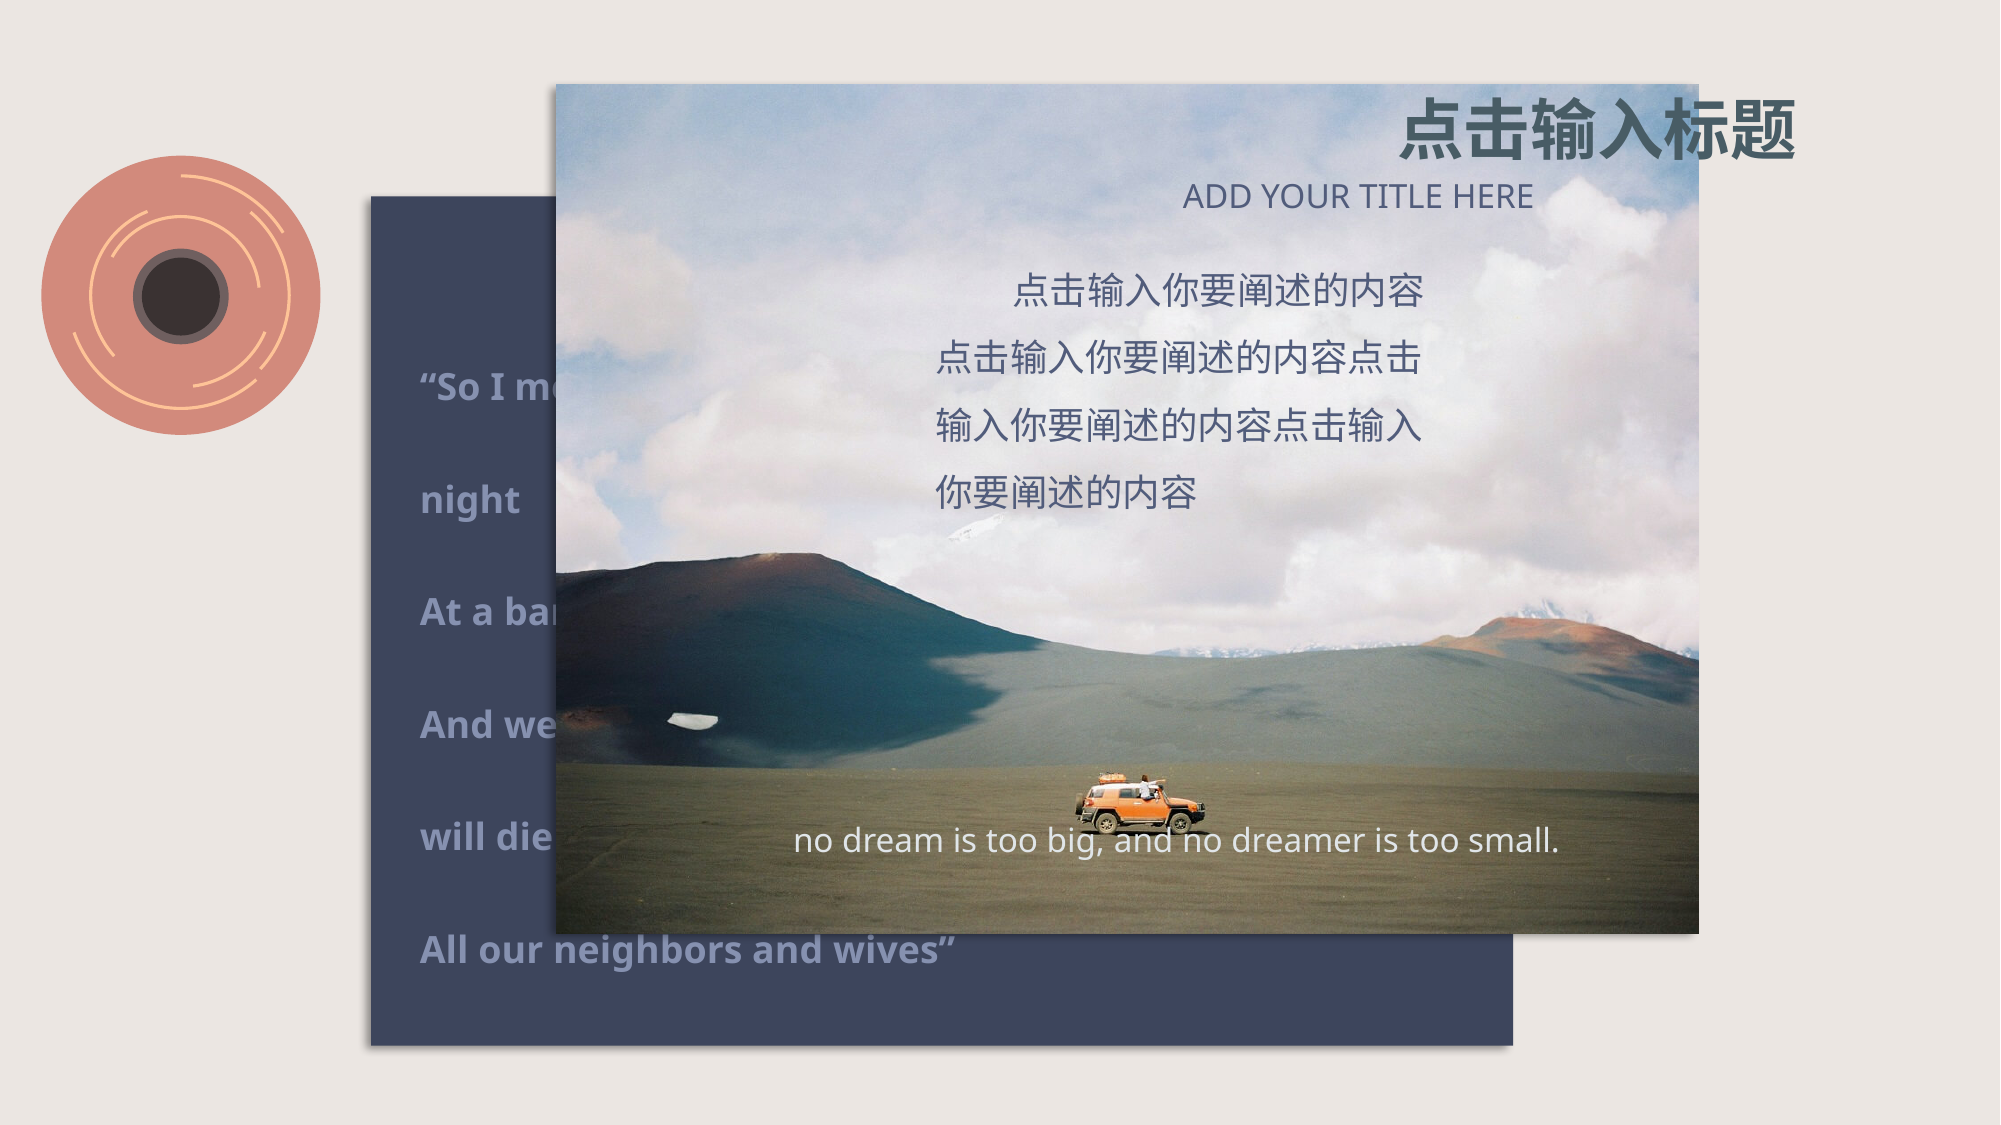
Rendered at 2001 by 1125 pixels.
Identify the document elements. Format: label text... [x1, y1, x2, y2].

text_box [41, 155, 321, 435]
text_box [370, 195, 1514, 1047]
picture [556, 84, 1699, 934]
text_box “So I met up with some friends at the edge of the night At a bar off 75 And we talked and talked about how our parents will die All our neighbors and wives” [405, 288, 1403, 979]
text_box 点击输入标题 [1382, 80, 1813, 175]
